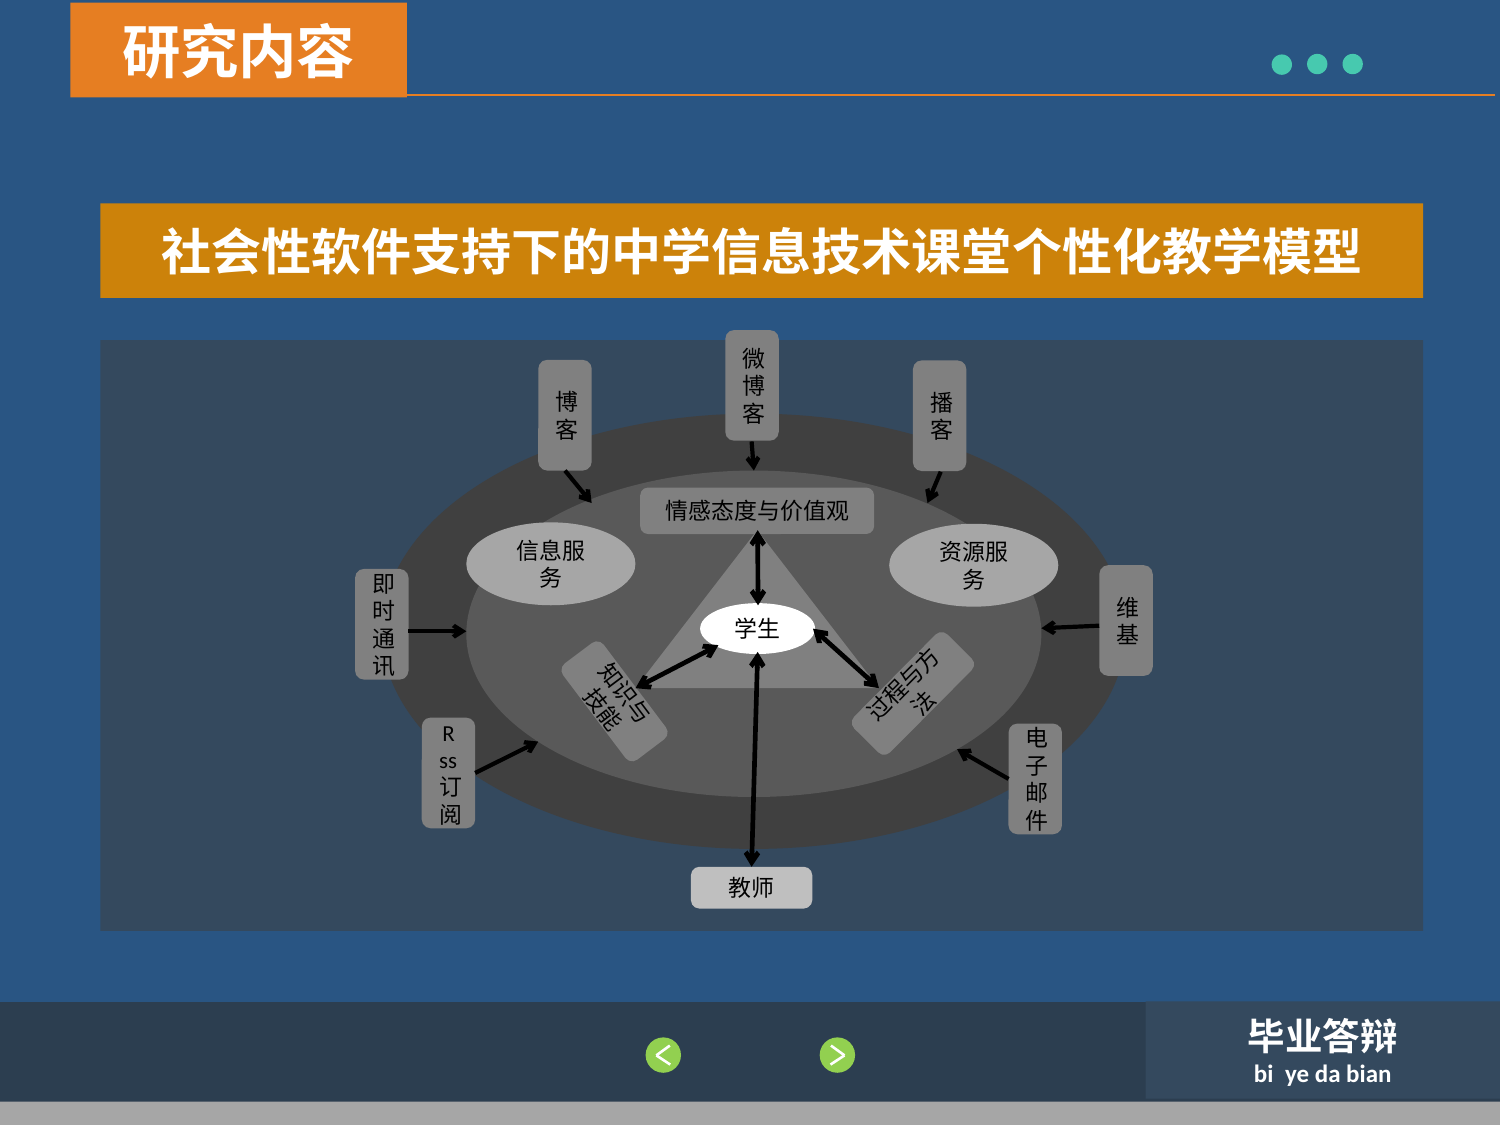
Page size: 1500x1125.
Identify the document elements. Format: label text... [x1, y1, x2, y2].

text_box [98, 338, 1425, 933]
text_box [0, 1000, 1144, 1100]
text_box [819, 1037, 856, 1074]
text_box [70, 2, 1496, 98]
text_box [645, 1037, 682, 1074]
text_box [0, 1100, 1500, 1125]
text_box 社会性软件支持下的中学信息技术课堂个性化教学模型 [98, 201, 1425, 300]
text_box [354, 329, 1153, 909]
text_box 毕业答辩 bi ye da bian [1144, 999, 1500, 1101]
